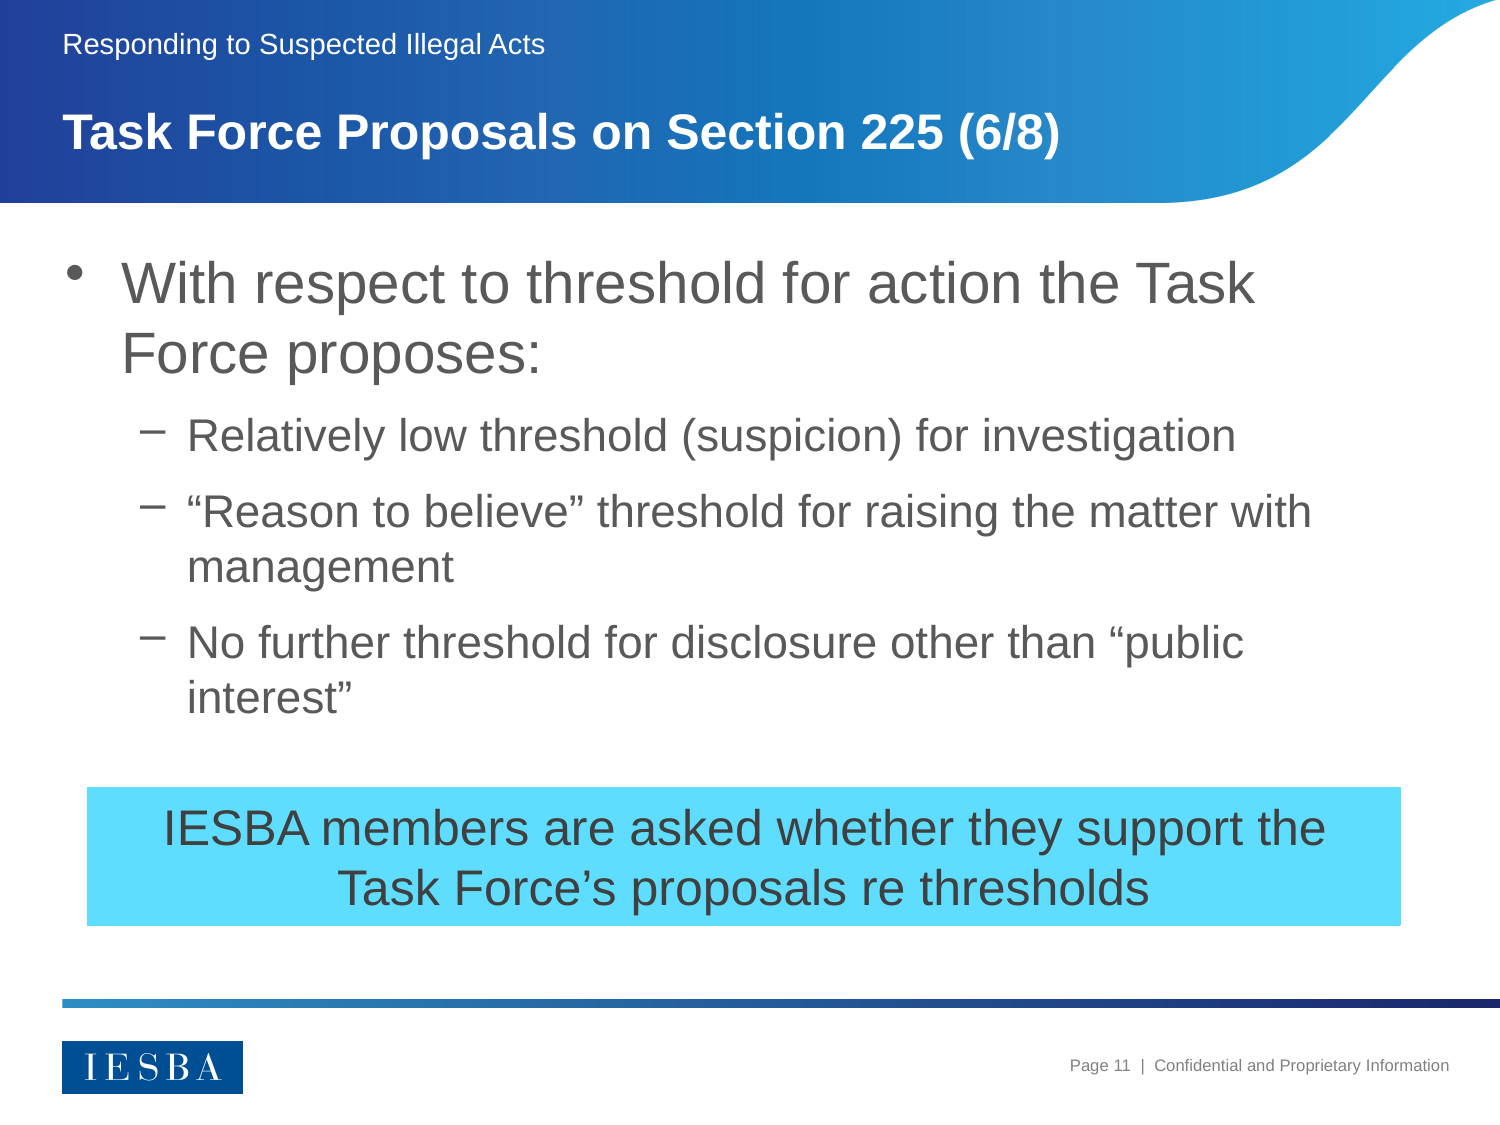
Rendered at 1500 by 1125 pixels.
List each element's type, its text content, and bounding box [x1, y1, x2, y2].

picture [0, 0, 1497, 203]
picture [62, 1041, 243, 1094]
text_box IESBA members are asked whether they support the Task Force’s proposals re thresholds [87, 787, 1400, 925]
list With respect to threshold for action the Task Force proposes: Relatively low threshold (suspicion) for investigation “Reason to believe” threshold for raising the matter with management No further threshold for disclosure other than “public interest” [50, 237, 1438, 988]
subtitle Responding to Suspected Illegal Acts [62, 24, 575, 80]
title Task Force Proposals on Section 225 (6/8) [62, 75, 1300, 184]
